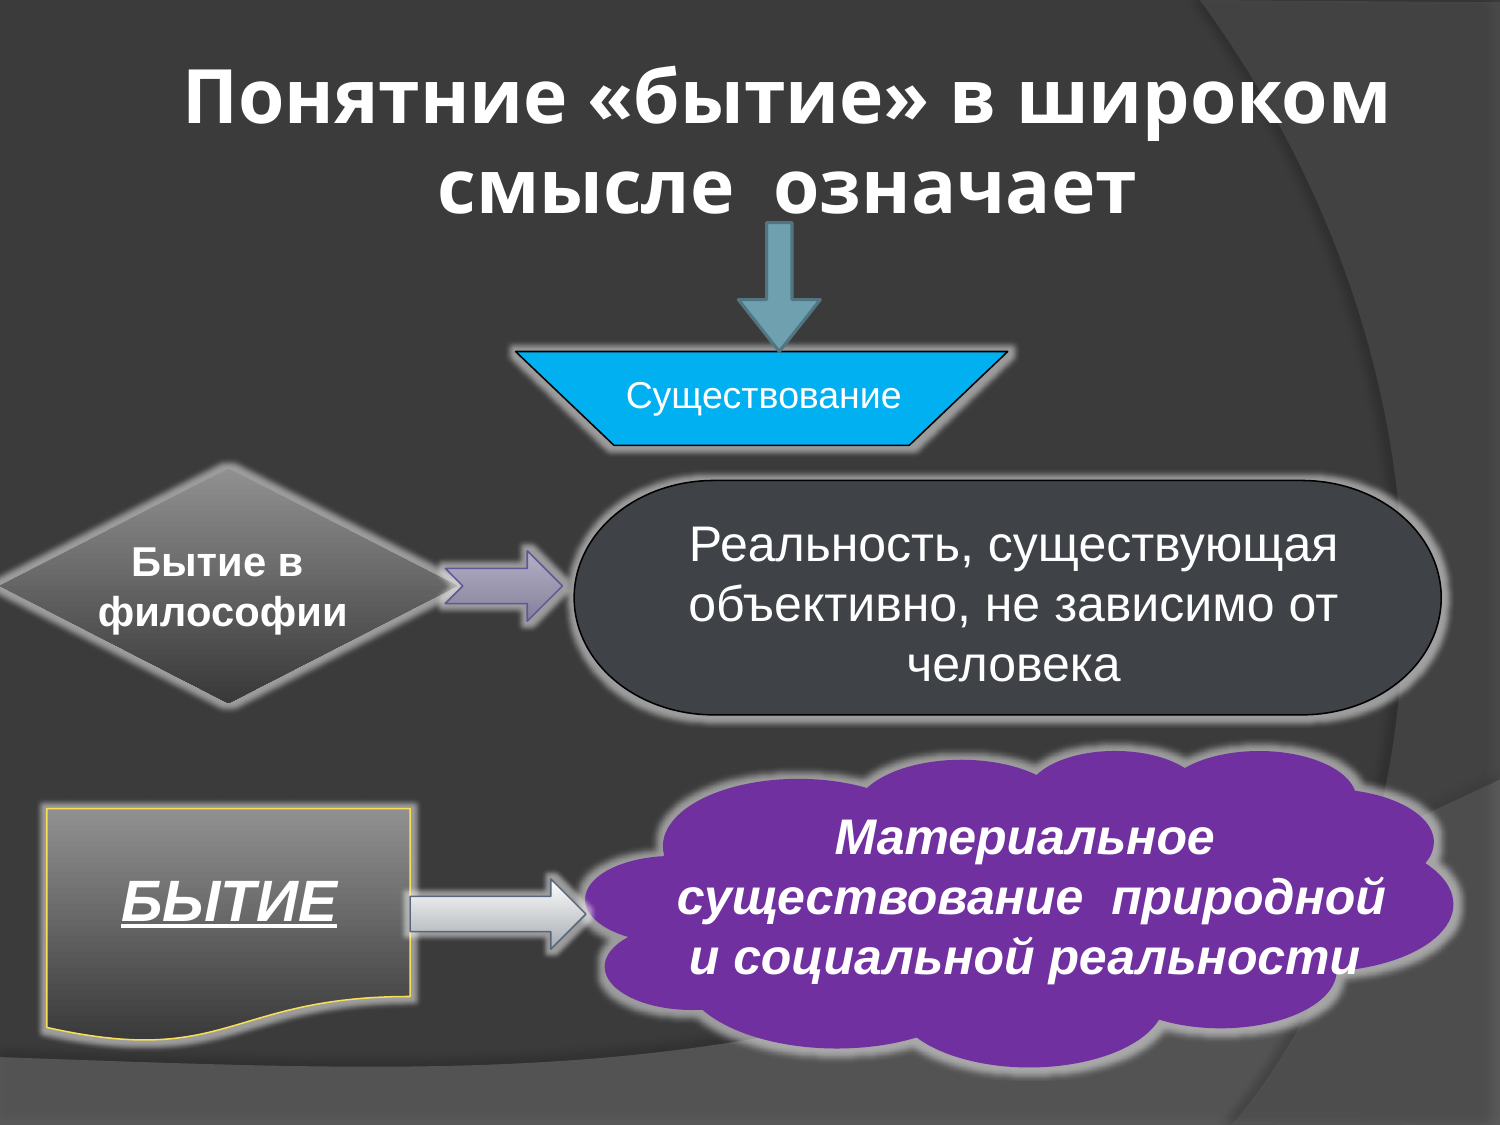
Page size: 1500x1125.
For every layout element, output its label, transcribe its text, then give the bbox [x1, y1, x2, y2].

text_box [629, 479, 1386, 503]
title Понятние «бытие» в широком смысле означает [75, 45, 1500, 233]
text_box [409, 878, 587, 950]
text_box [1402, 804, 1454, 958]
text_box [942, 1052, 1116, 1068]
text_box БЫТИЕ [106, 855, 353, 941]
text_box [363, 537, 445, 635]
text_box [111, 643, 346, 704]
text_box Бытие в философии [83, 527, 363, 643]
text_box Материальное существование природной и социальной реальности [648, 796, 1402, 1052]
text_box [736, 221, 822, 354]
text_box [514, 350, 1009, 447]
text_box [46, 807, 411, 1041]
text_box [573, 550, 585, 645]
text_box [707, 750, 1381, 796]
text_box Существование [611, 363, 928, 423]
text_box Реальность, существующая объективно, не зависимо от человека [585, 503, 1442, 744]
text_box [444, 550, 563, 622]
text_box [585, 857, 648, 1005]
text_box [0, 543, 83, 629]
text_box [114, 468, 343, 527]
